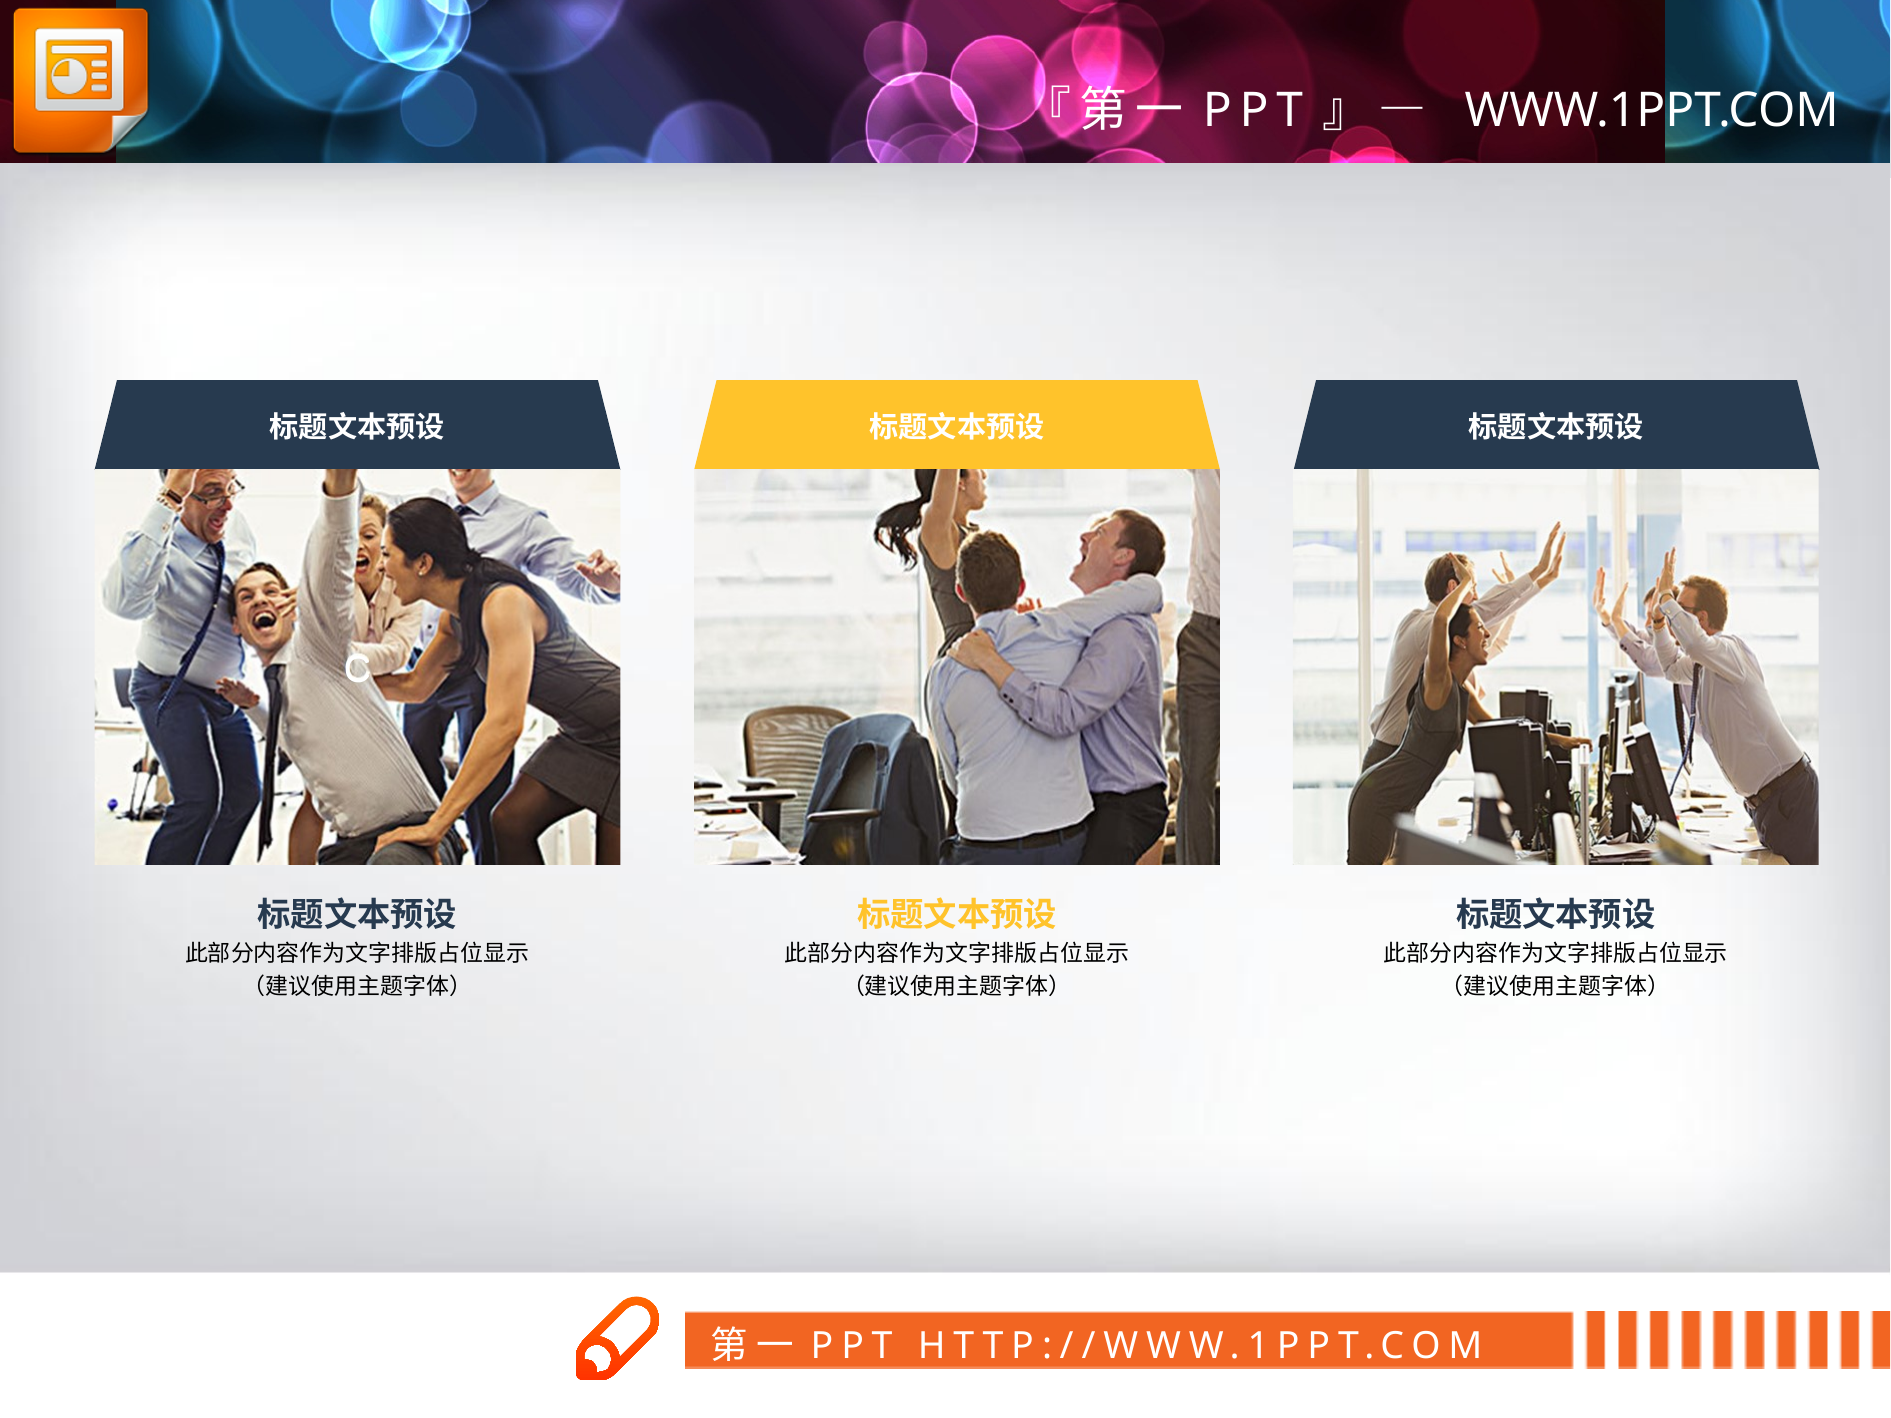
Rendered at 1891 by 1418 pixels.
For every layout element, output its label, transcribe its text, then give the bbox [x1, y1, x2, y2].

text_box 标题文本预设 [750, 892, 1164, 932]
text_box 标题文本预设 [150, 892, 565, 932]
text_box 标题文本预设 [94, 380, 621, 469]
picture [0, 0, 1891, 1275]
text_box 标题文本预设 [694, 380, 1221, 470]
text_box [694, 469, 1220, 865]
text_box 标题文本预设 [1349, 892, 1763, 932]
text_box 此部分内容作为文字排版占位显示 （建议使用主题字体） [750, 932, 1164, 1111]
picture [685, 1311, 1891, 1369]
text_box 此部分内容作为文字排版占位显示 （建议使用主题字体） [1349, 932, 1763, 1111]
text_box 此部分内容作为文字排版占位显示 （建议使用主题字体） [150, 932, 565, 1111]
text_box C [94, 469, 621, 865]
text_box 标题文本预设 [1293, 380, 1820, 470]
text_box [1292, 469, 1819, 865]
